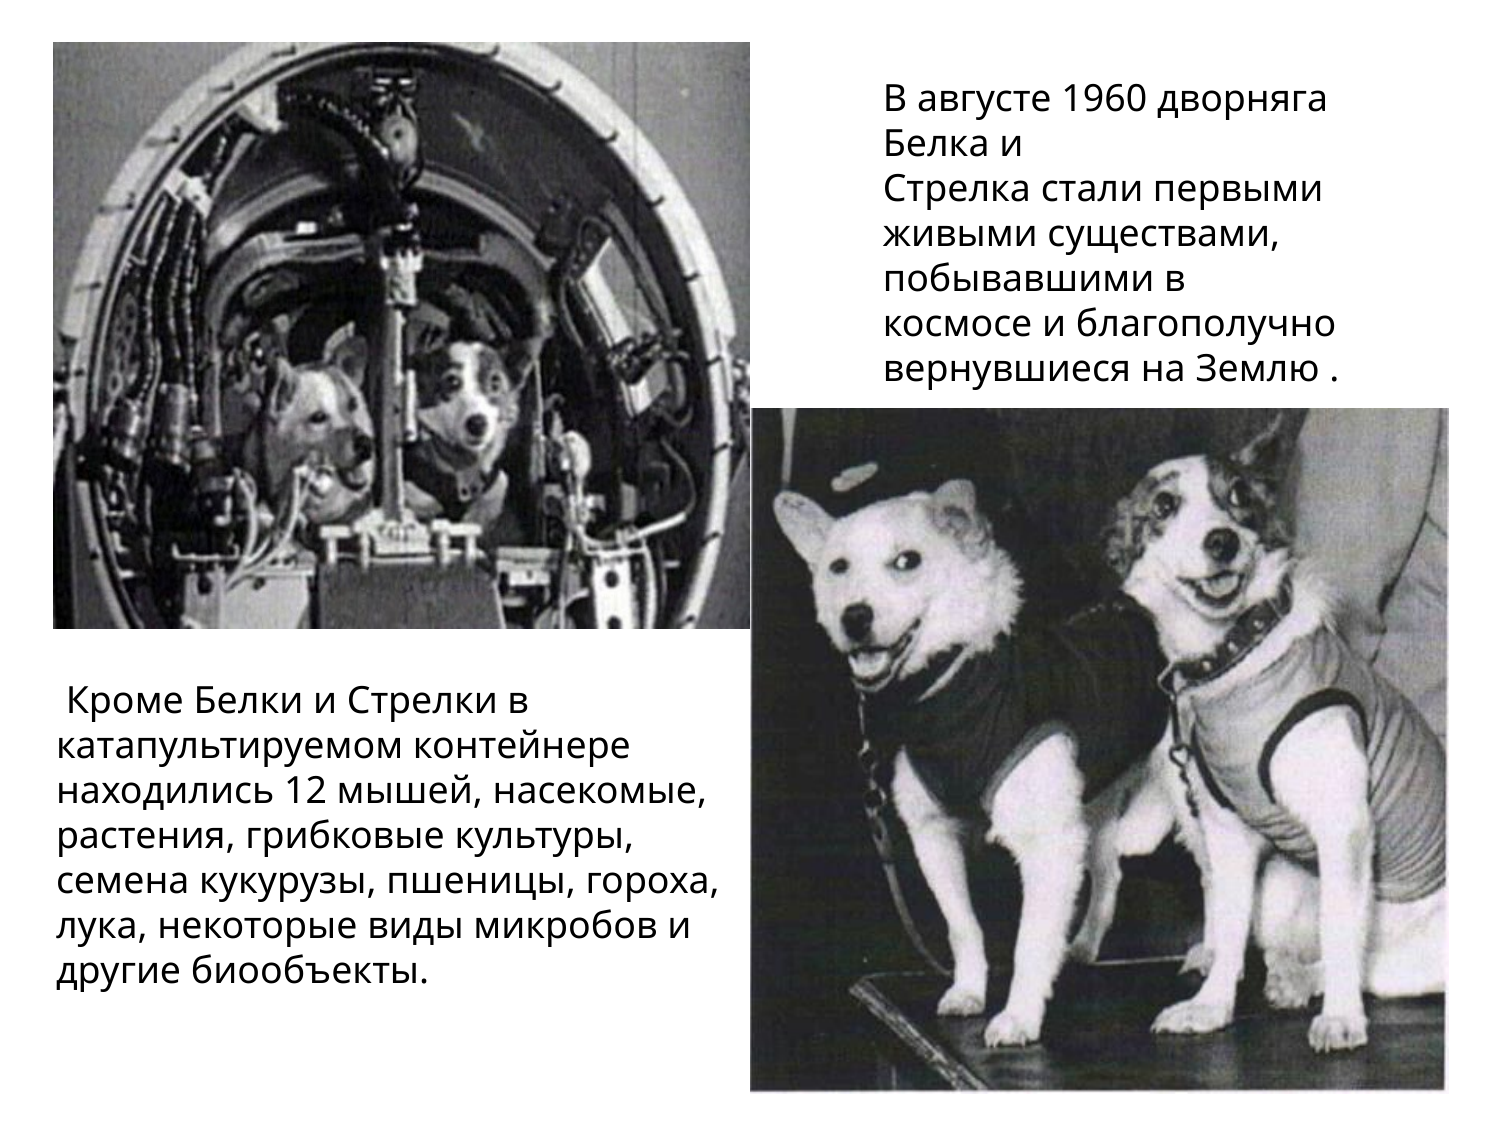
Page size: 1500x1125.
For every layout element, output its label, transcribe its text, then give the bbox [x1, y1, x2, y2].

text_box Кроме Белки и Стрелки в катапультируемом контейнере находились 12 мышей, насекомые, растения, грибковые культуры, семена кукурузы, пшеницы, гороха, лука, некоторые виды микробов и другие биообъекты. [41, 668, 744, 999]
picture [53, 42, 1449, 1095]
text_box В августе 1960 дворняга Белка и Стрелка стали первыми живыми существами, побывавшими в космосе и благополучно вернувшиеся на Землю . [868, 66, 1447, 397]
